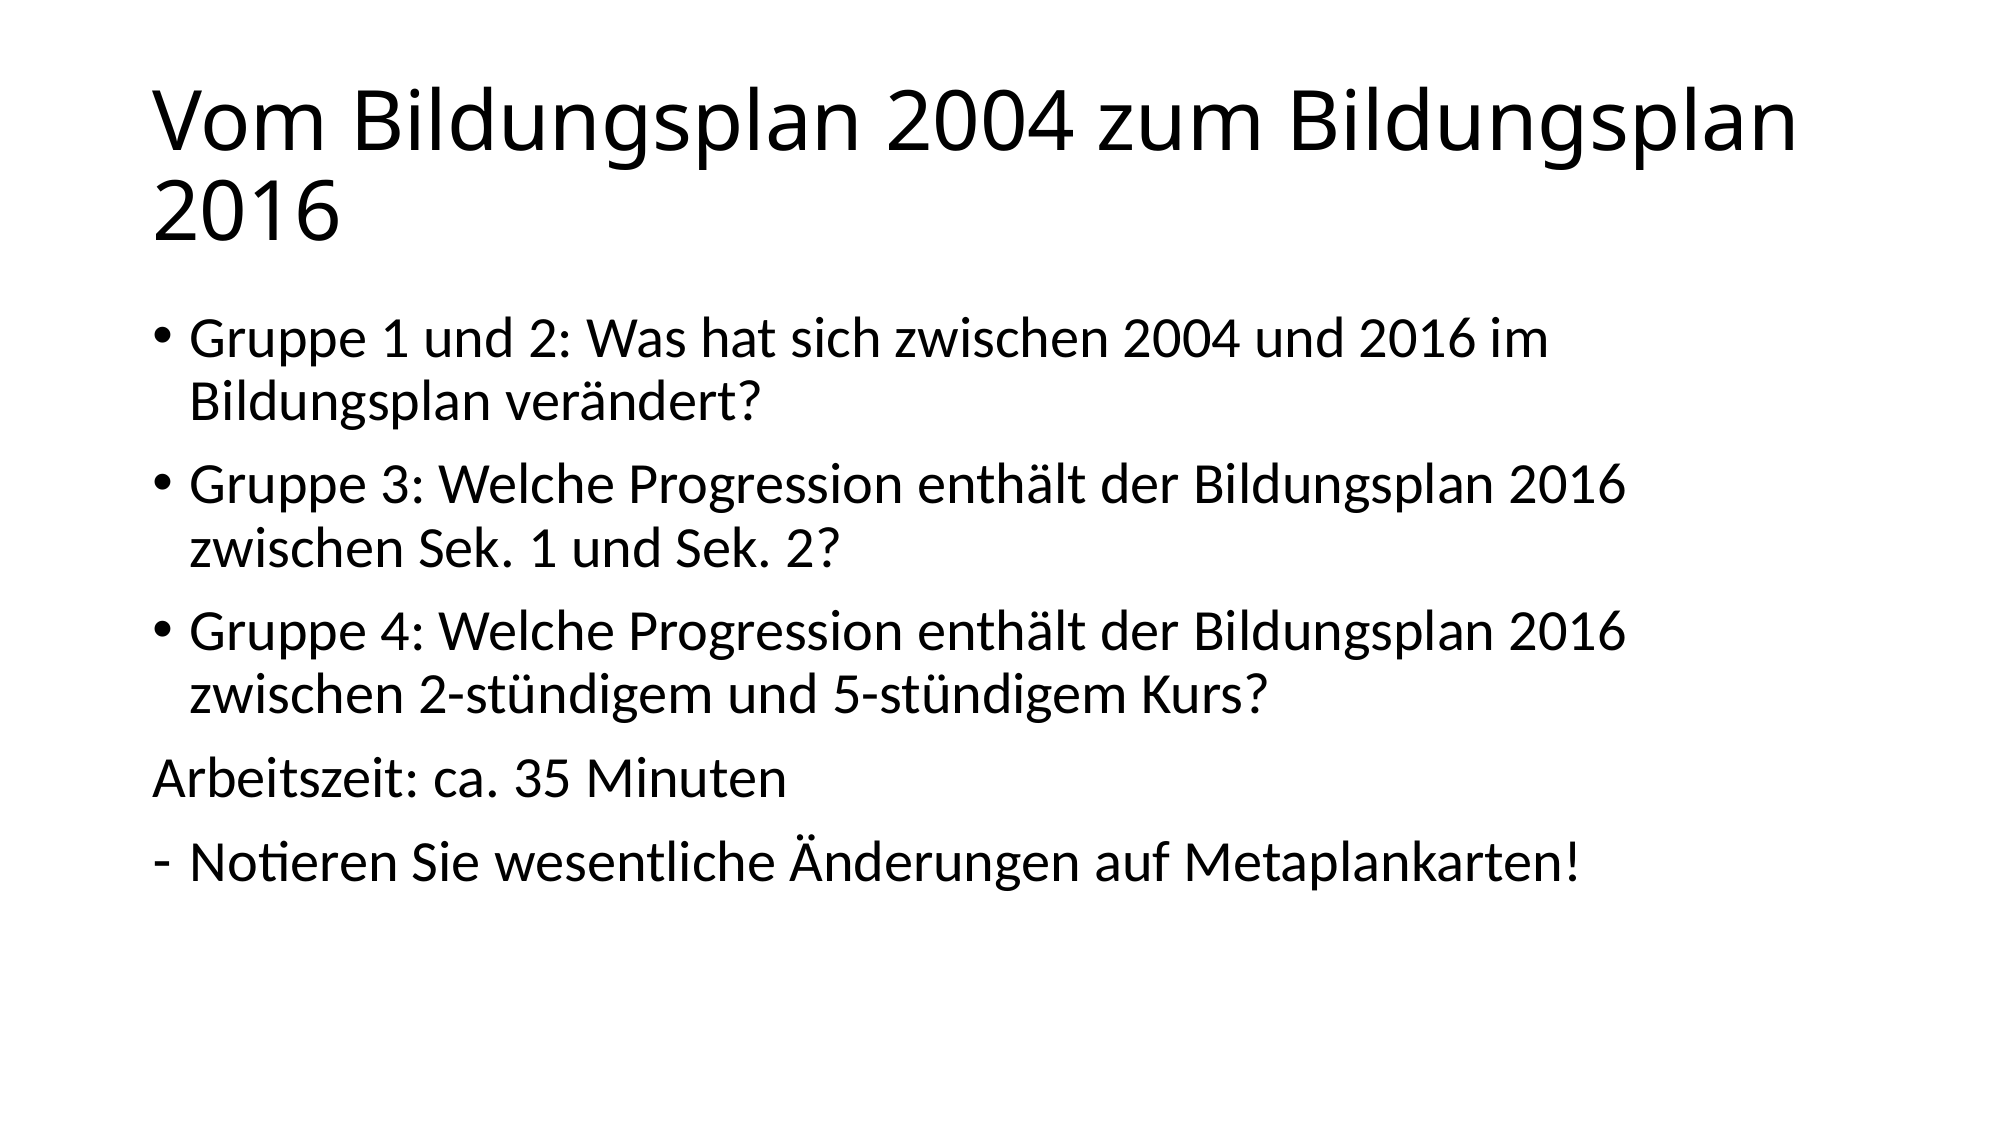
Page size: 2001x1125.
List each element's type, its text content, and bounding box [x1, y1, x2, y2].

title Vom Bildungsplan 2004 zum Bildungsplan 2016 [137, 59, 1863, 278]
list Gruppe 1 und 2: Was hat sich zwischen 2004 und 2016 im Bildungsplan verändert? Gruppe 3: Welche Progression enthält der Bildungsplan 2016 zwischen Sek. 1 und Sek. 2? Gruppe 4: Welche Progression enthält der Bildungsplan 2016 zwischen 2-stündigem und 5-stündigem Kurs? Arbeitszeit: ca. 35 Minuten Notieren Sie wesentliche Änderungen auf Metaplankarten! [137, 299, 1863, 1014]
